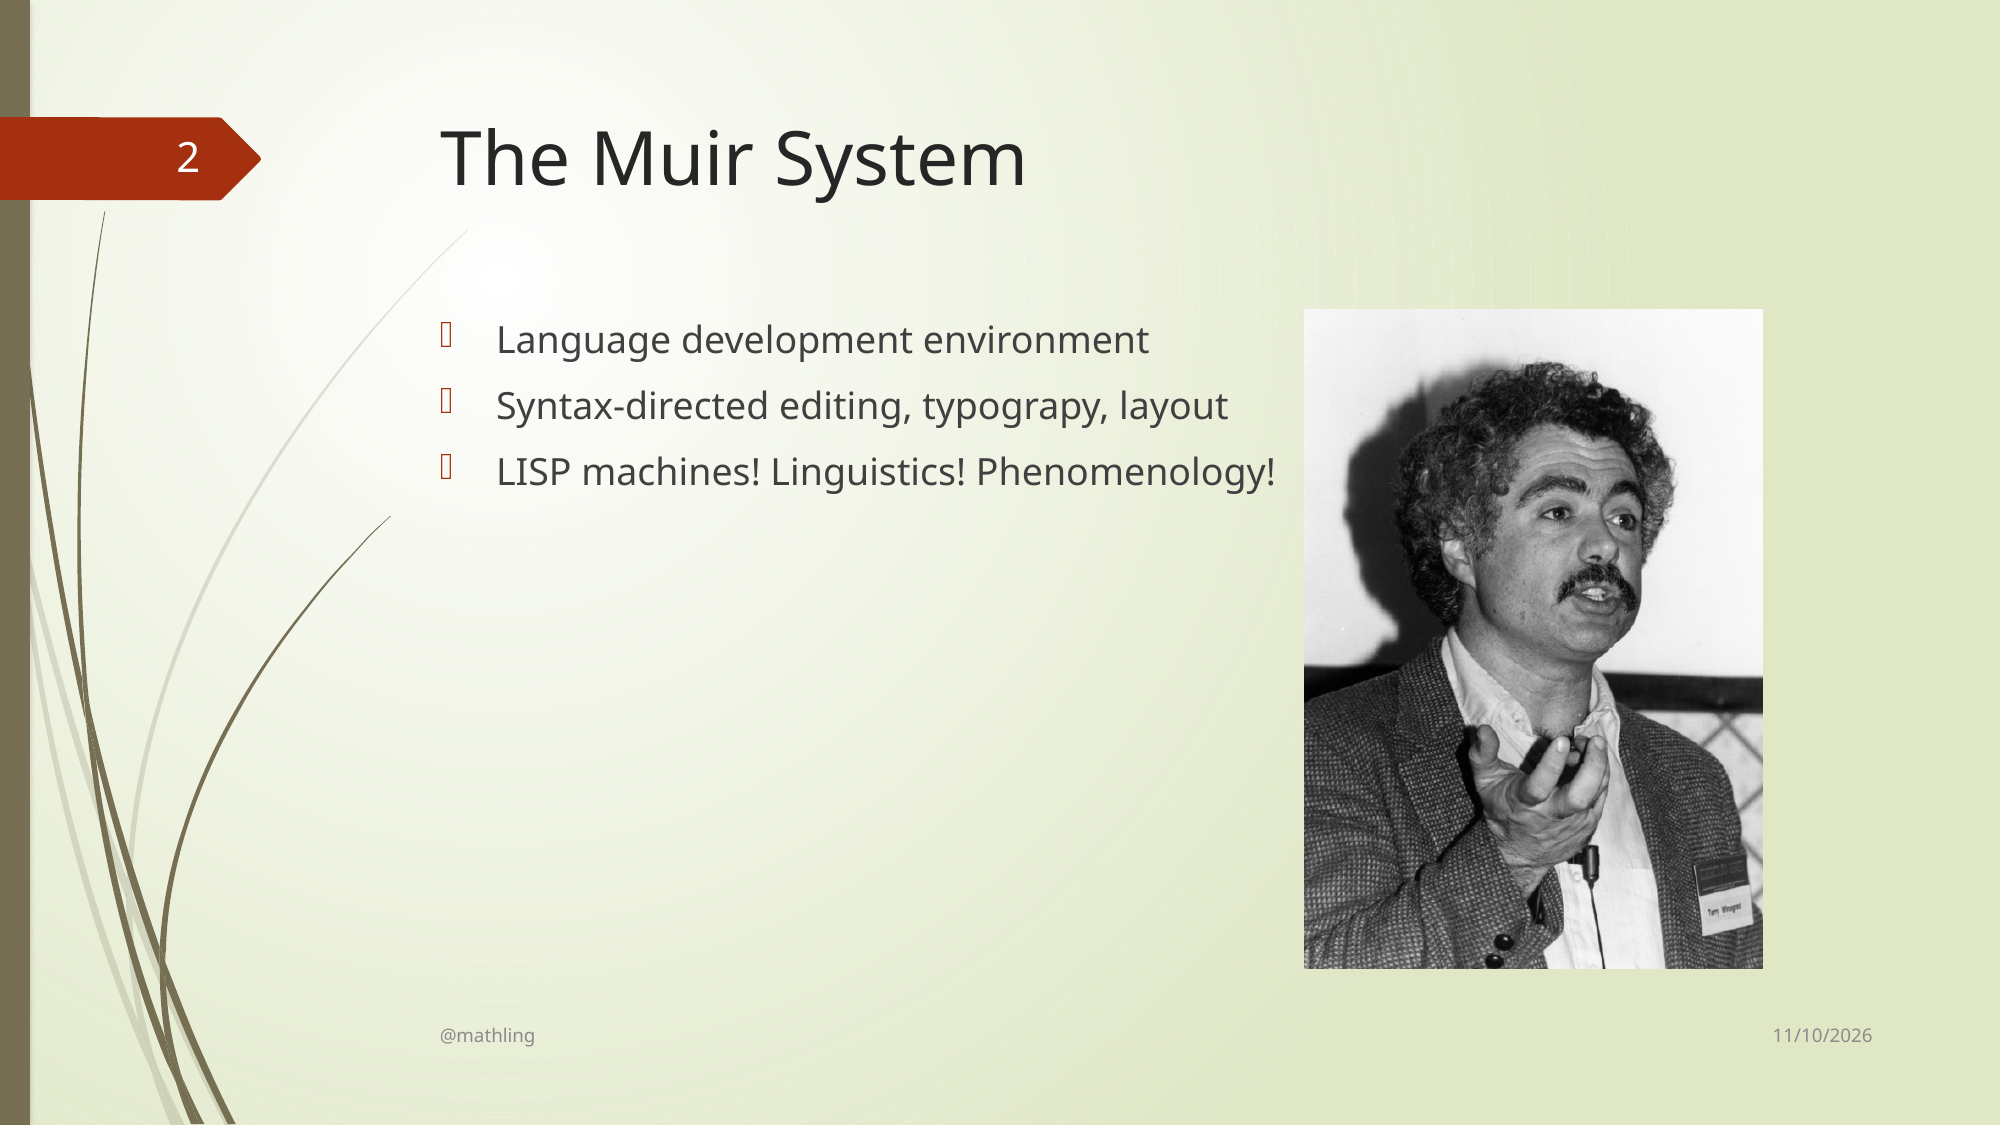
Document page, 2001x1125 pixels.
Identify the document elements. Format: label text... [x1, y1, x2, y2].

title The Muir System [425, 102, 1888, 313]
footer @mathling [424, 1006, 1675, 1067]
slide_number 2 [87, 129, 216, 190]
list Language development environment Syntax-directed editing, typograpy, layout LISP machines! Linguistics! Phenomenology! [424, 309, 1303, 970]
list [1303, 308, 1763, 969]
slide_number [1699, 1005, 1888, 1067]
